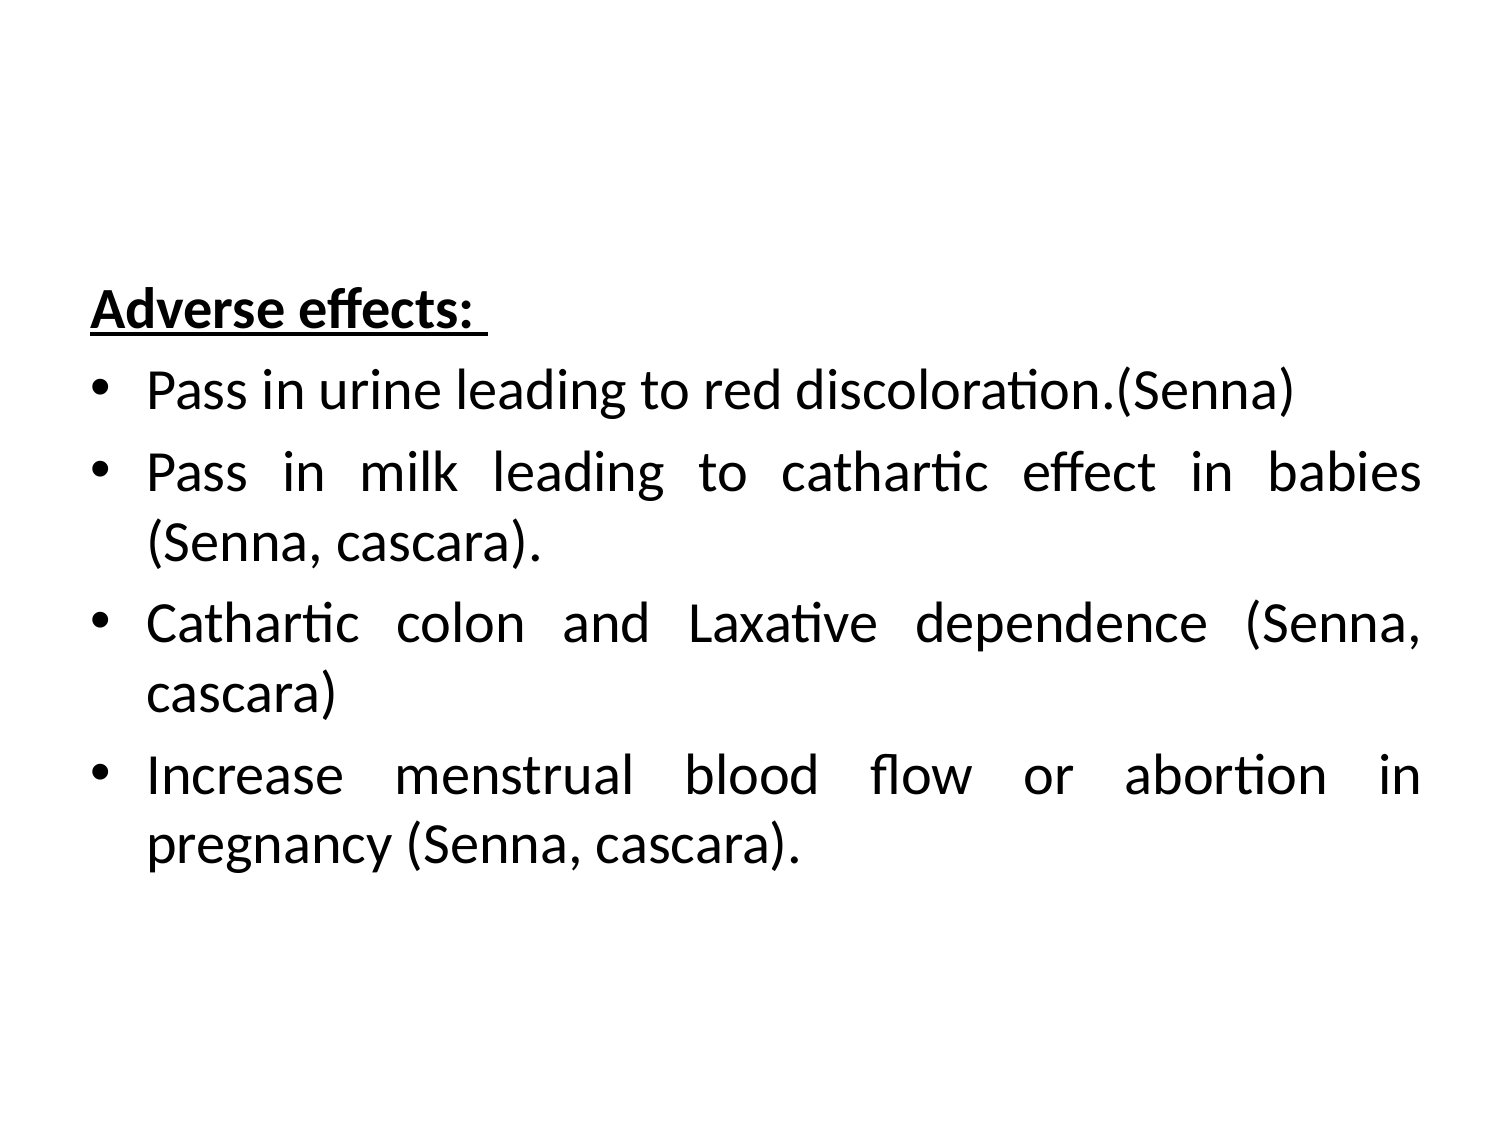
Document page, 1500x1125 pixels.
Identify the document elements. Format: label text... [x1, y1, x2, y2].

list Adverse effects: Pass in urine leading to red discoloration.(Senna) Pass in milk leading to cathartic effect in babies (Senna, cascara). Cathartic colon and Laxative dependence (Senna, cascara) Increase menstrual blood flow or abortion in pregnancy (Senna, cascara). [75, 262, 1438, 1005]
